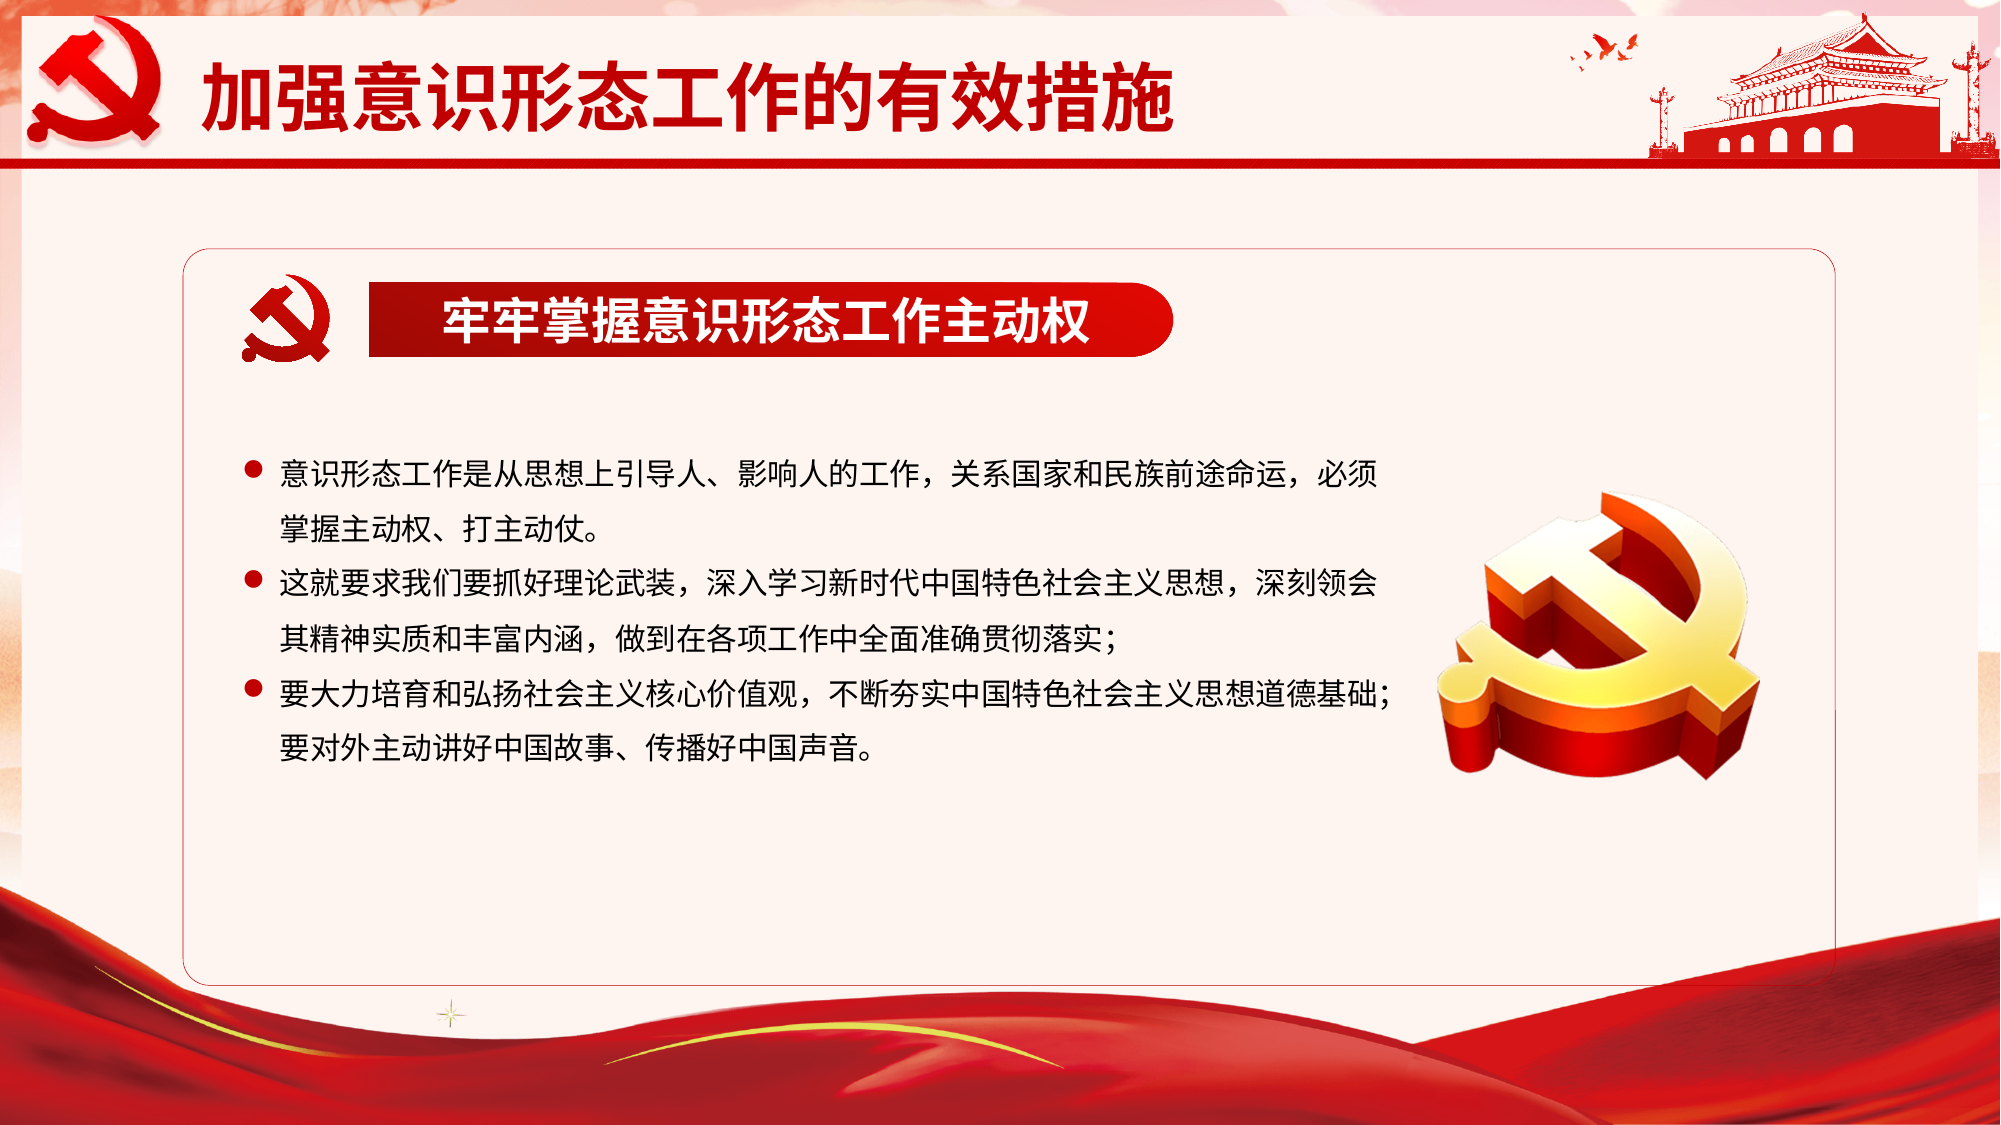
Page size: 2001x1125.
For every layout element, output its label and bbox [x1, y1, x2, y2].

text_box [182, 248, 1854, 986]
picture [0, 169, 2000, 1125]
picture [0, 0, 2000, 159]
picture [1437, 491, 1760, 781]
